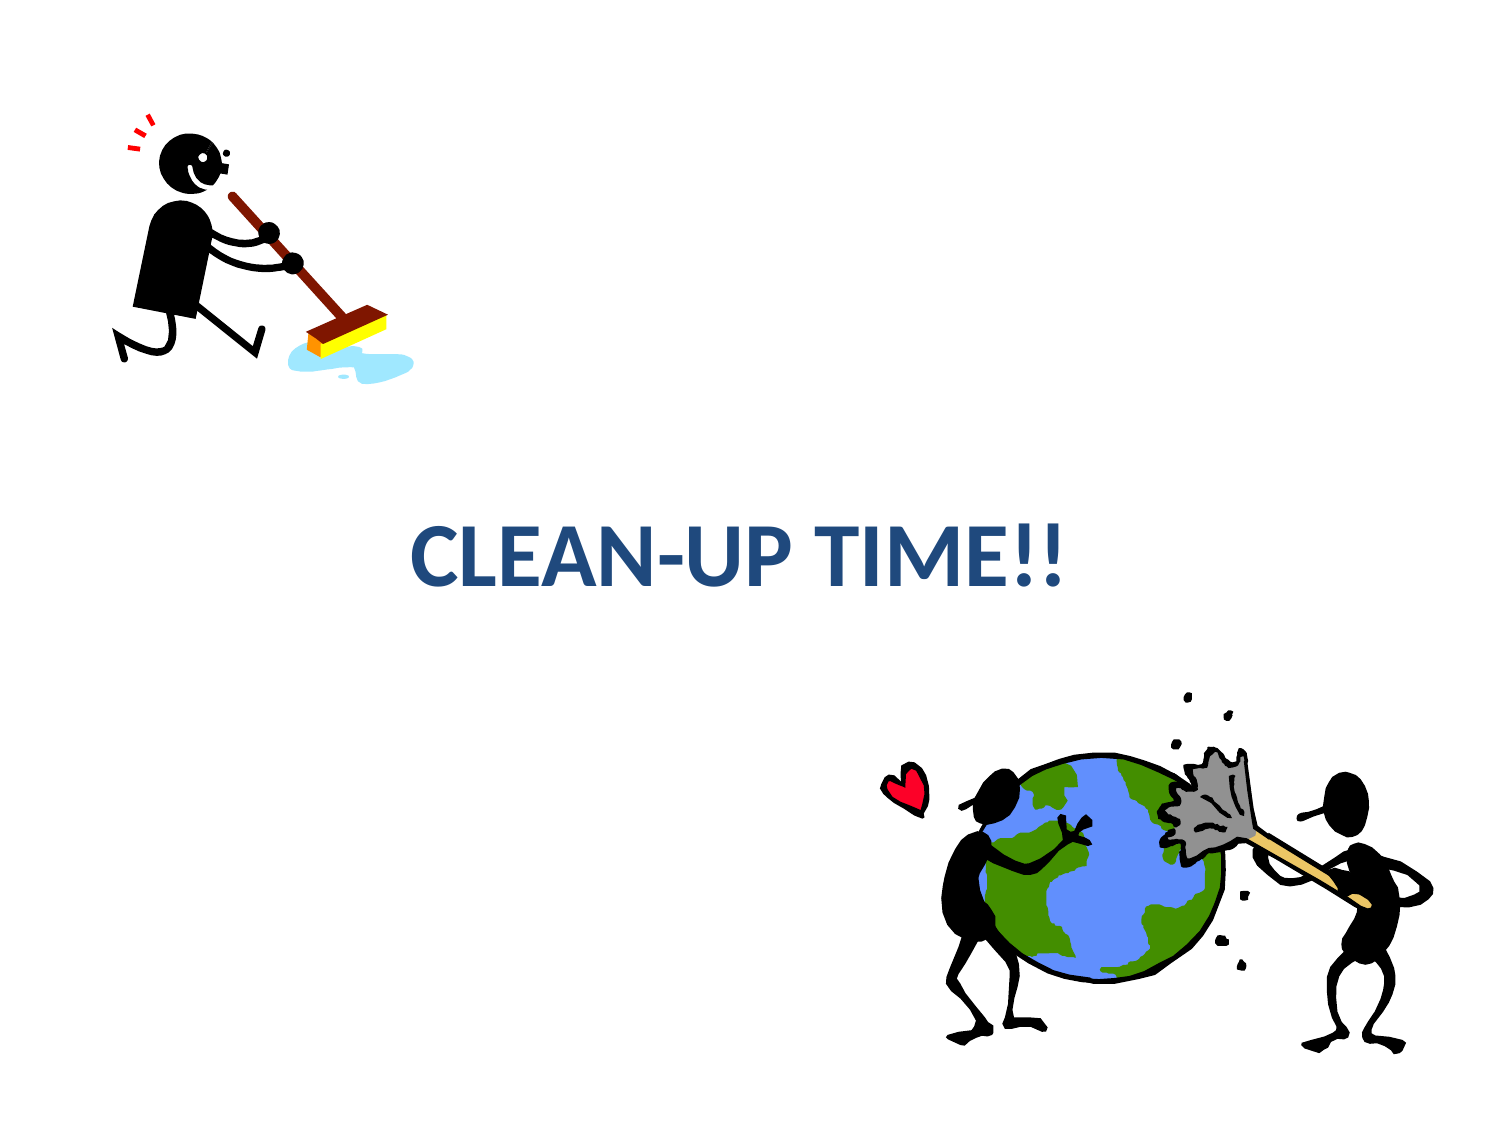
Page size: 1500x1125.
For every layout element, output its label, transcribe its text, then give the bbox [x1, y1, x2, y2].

picture [111, 113, 417, 386]
title CLEAN-UP TIME!! [64, 456, 1415, 644]
picture [879, 692, 1434, 1055]
